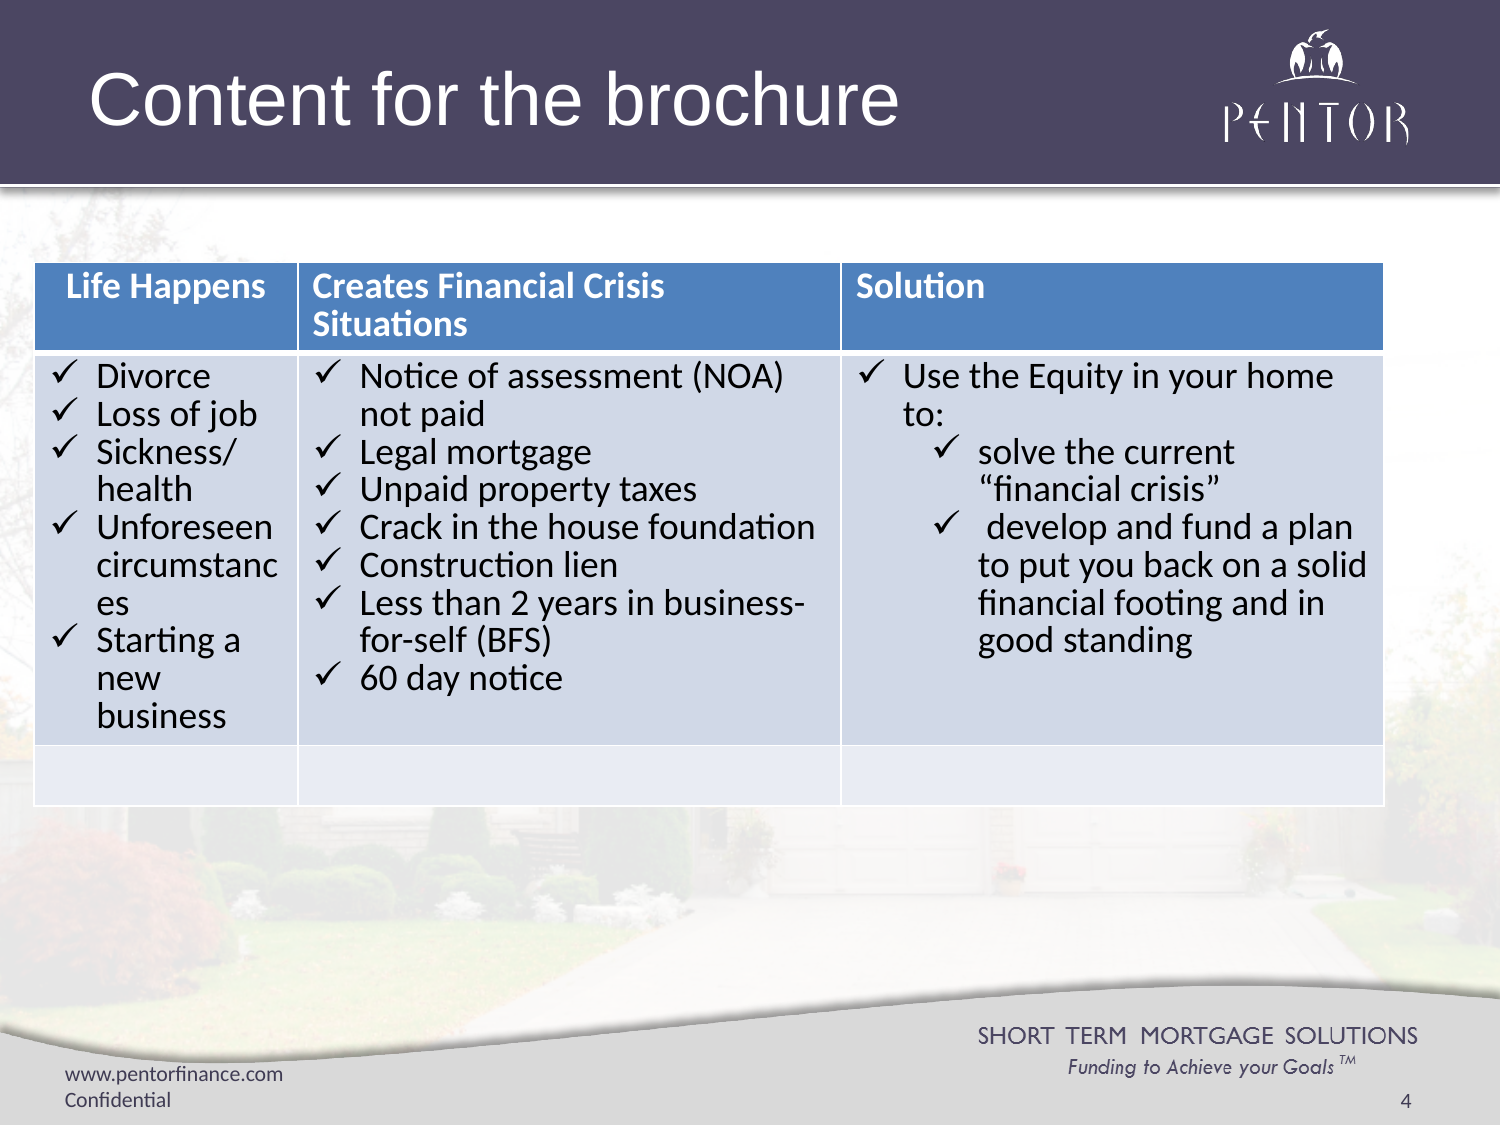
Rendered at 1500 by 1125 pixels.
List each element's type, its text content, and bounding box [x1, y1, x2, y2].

table_cell Use the Equity in your home to: solve the current “financial crisis” develop and fund a plan to put you back on a solid financial footing and in good standing [842, 356, 1383, 745]
table_cell [35, 746, 297, 805]
table_header Life Happens [35, 263, 297, 350]
table_cell Divorce Loss of job Sickness/health Unforeseen circumstances Starting a new business [35, 356, 297, 745]
table_cell Notice of assessment (NOA) not paid Legal mortgage Unpaid property taxes Crack in the house foundation Construction lien Less than 2 years in business-for-self (BFS) 60 day notice [299, 356, 840, 745]
table_cell [299, 746, 840, 805]
slide_number 4 [1076, 1079, 1427, 1125]
table_cell [842, 746, 1383, 805]
picture [0, 948, 1500, 1125]
table_header Creates Financial Crisis Situations [299, 263, 840, 350]
table_header Solution [842, 263, 1383, 350]
title Content for the brochure [73, 1, 1424, 189]
